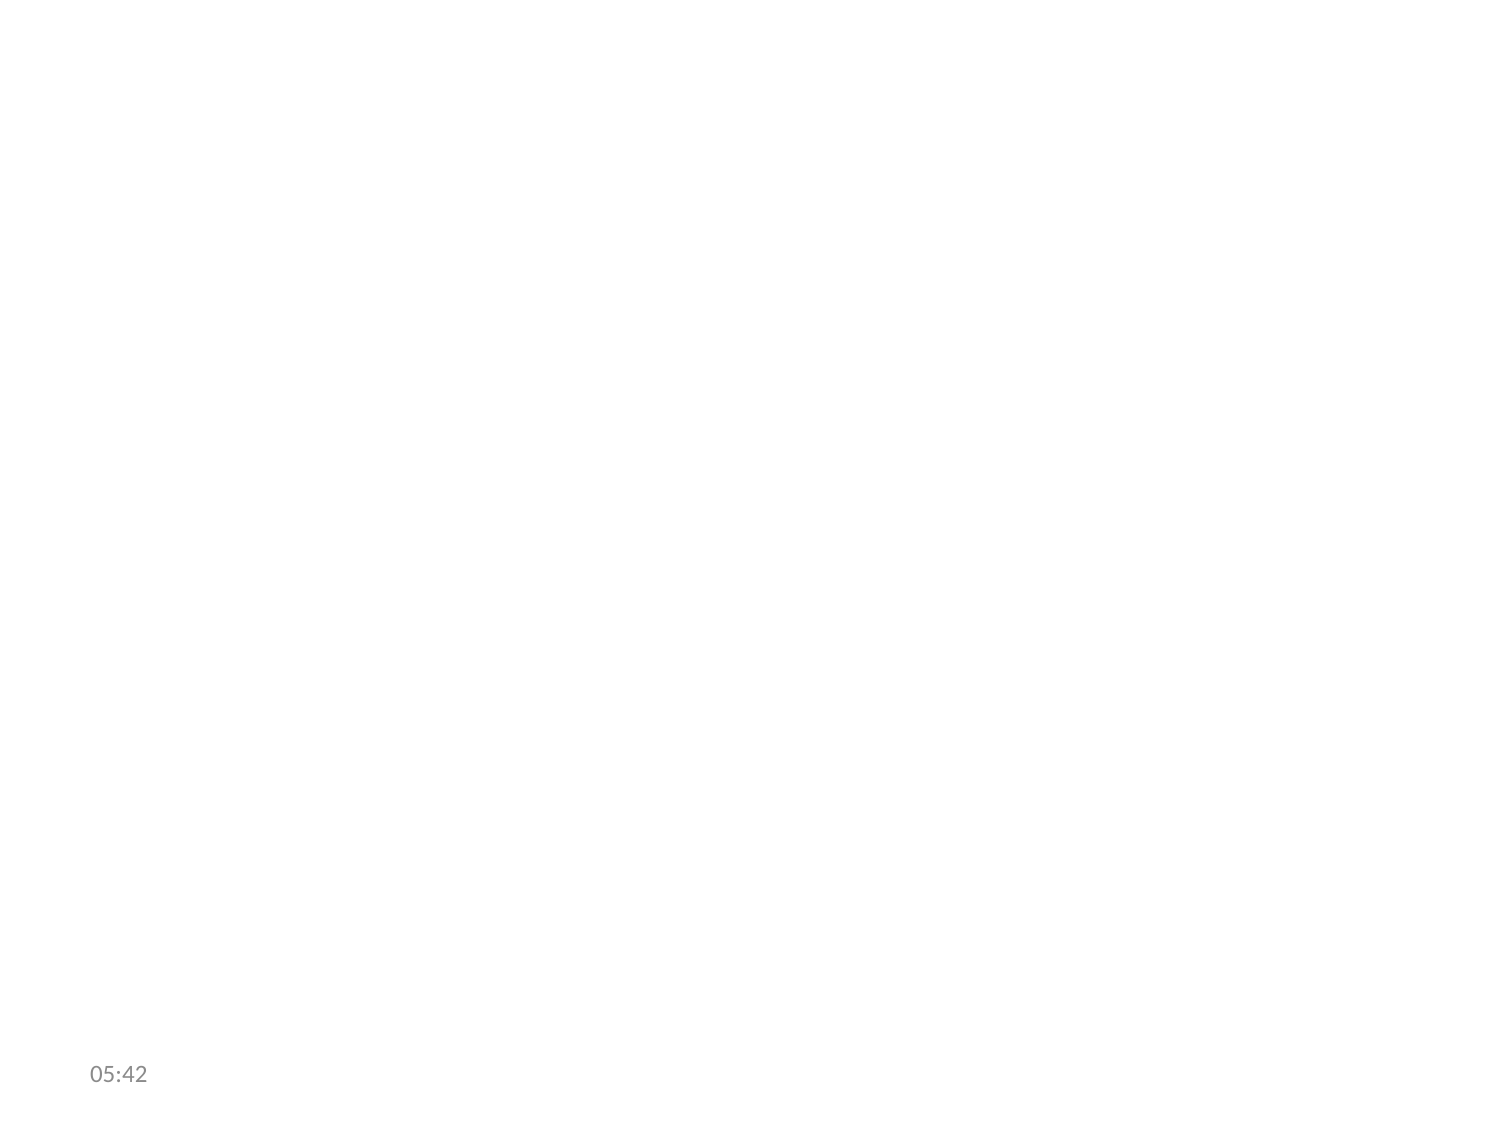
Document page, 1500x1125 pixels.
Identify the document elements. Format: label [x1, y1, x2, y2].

slide_number [75, 1042, 425, 1103]
